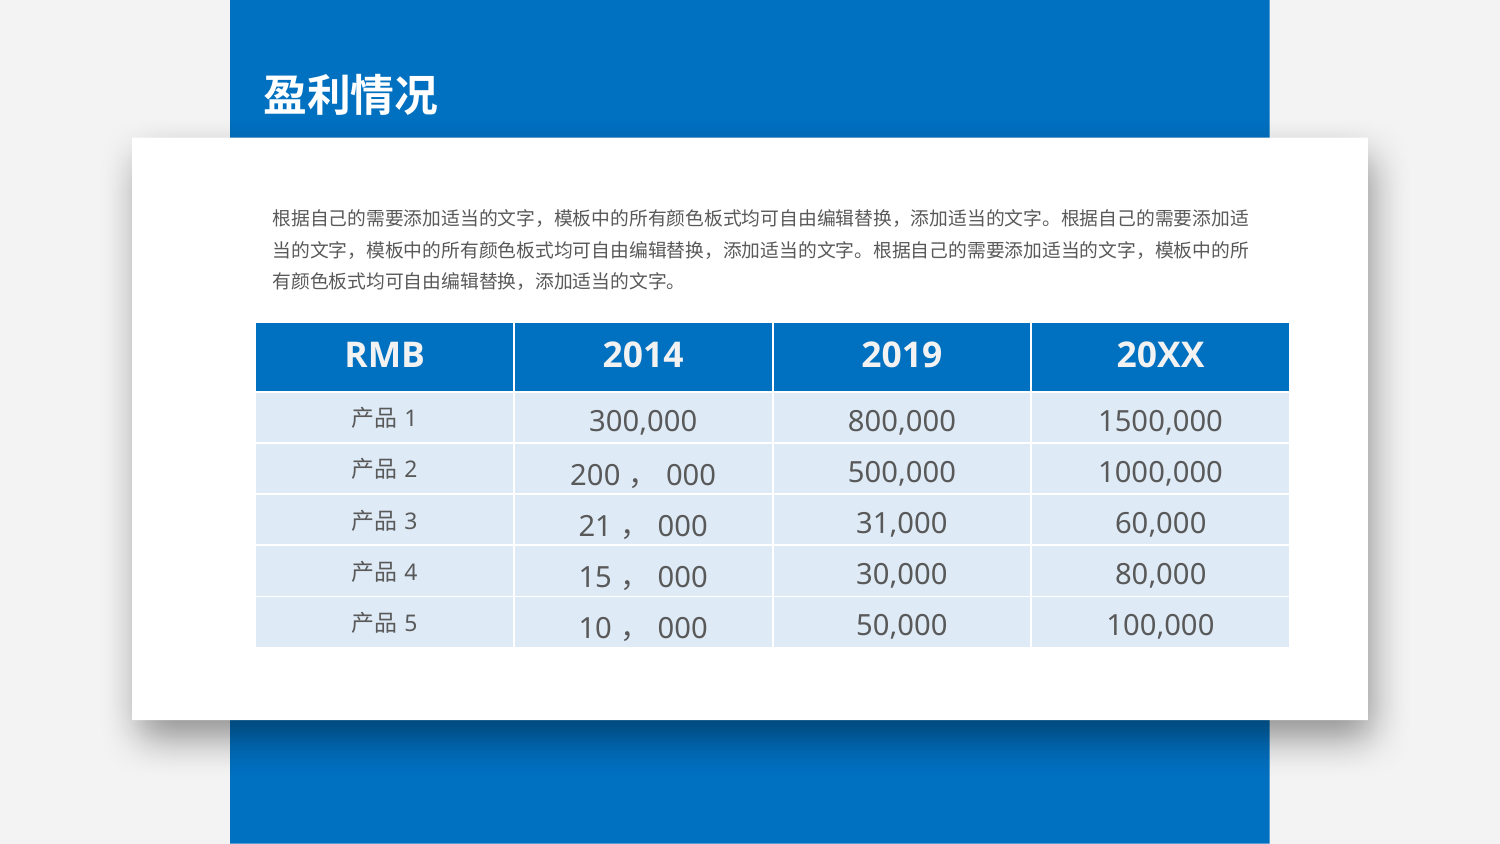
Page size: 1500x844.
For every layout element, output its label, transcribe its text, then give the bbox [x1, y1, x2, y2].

table_cell 1000,000 [1032, 444, 1289, 493]
table_cell 产品4 [256, 546, 513, 596]
table_cell 60,000 [1032, 495, 1289, 544]
table_header 2019 [774, 323, 1030, 391]
table_cell 300,000 [515, 393, 772, 442]
table_header 20XX [1032, 323, 1289, 391]
table_header 2014 [515, 323, 772, 391]
table_cell 21，000 [515, 495, 772, 544]
table_cell 200，000 [515, 444, 772, 493]
text_box 根据自己的需要添加适当的文字，模板中的所有颜色板式均可自由编辑替换，添加适当的文字。根据自己的需要添加适当的文字，模板中的所有颜色板式均可自由编辑替换，添加适当的文字。根据自己的需要添加适当的文字，模板中的所有颜色板式均可自由编辑替换，添加适当的文字。 [263, 193, 1265, 297]
table_cell 15，000 [515, 546, 772, 596]
table_cell 80,000 [1032, 546, 1289, 596]
table_cell 1500,000 [1032, 393, 1289, 442]
table_cell 100,000 [1032, 597, 1289, 647]
text_box [131, 137, 1369, 721]
table_cell 800,000 [774, 393, 1030, 442]
table_cell 50,000 [774, 597, 1030, 647]
table_cell 产品5 [256, 597, 513, 647]
table_header RMB [256, 323, 513, 391]
table_cell 产品1 [256, 393, 513, 442]
table_cell 产品2 [256, 444, 513, 493]
table_cell 产品3 [256, 495, 513, 544]
table_cell 10，000 [515, 597, 772, 647]
table_cell 31,000 [774, 495, 1030, 544]
table_cell 30,000 [774, 546, 1030, 596]
text_box 盈利情况 [263, 61, 1035, 126]
table_cell 500,000 [774, 444, 1030, 493]
